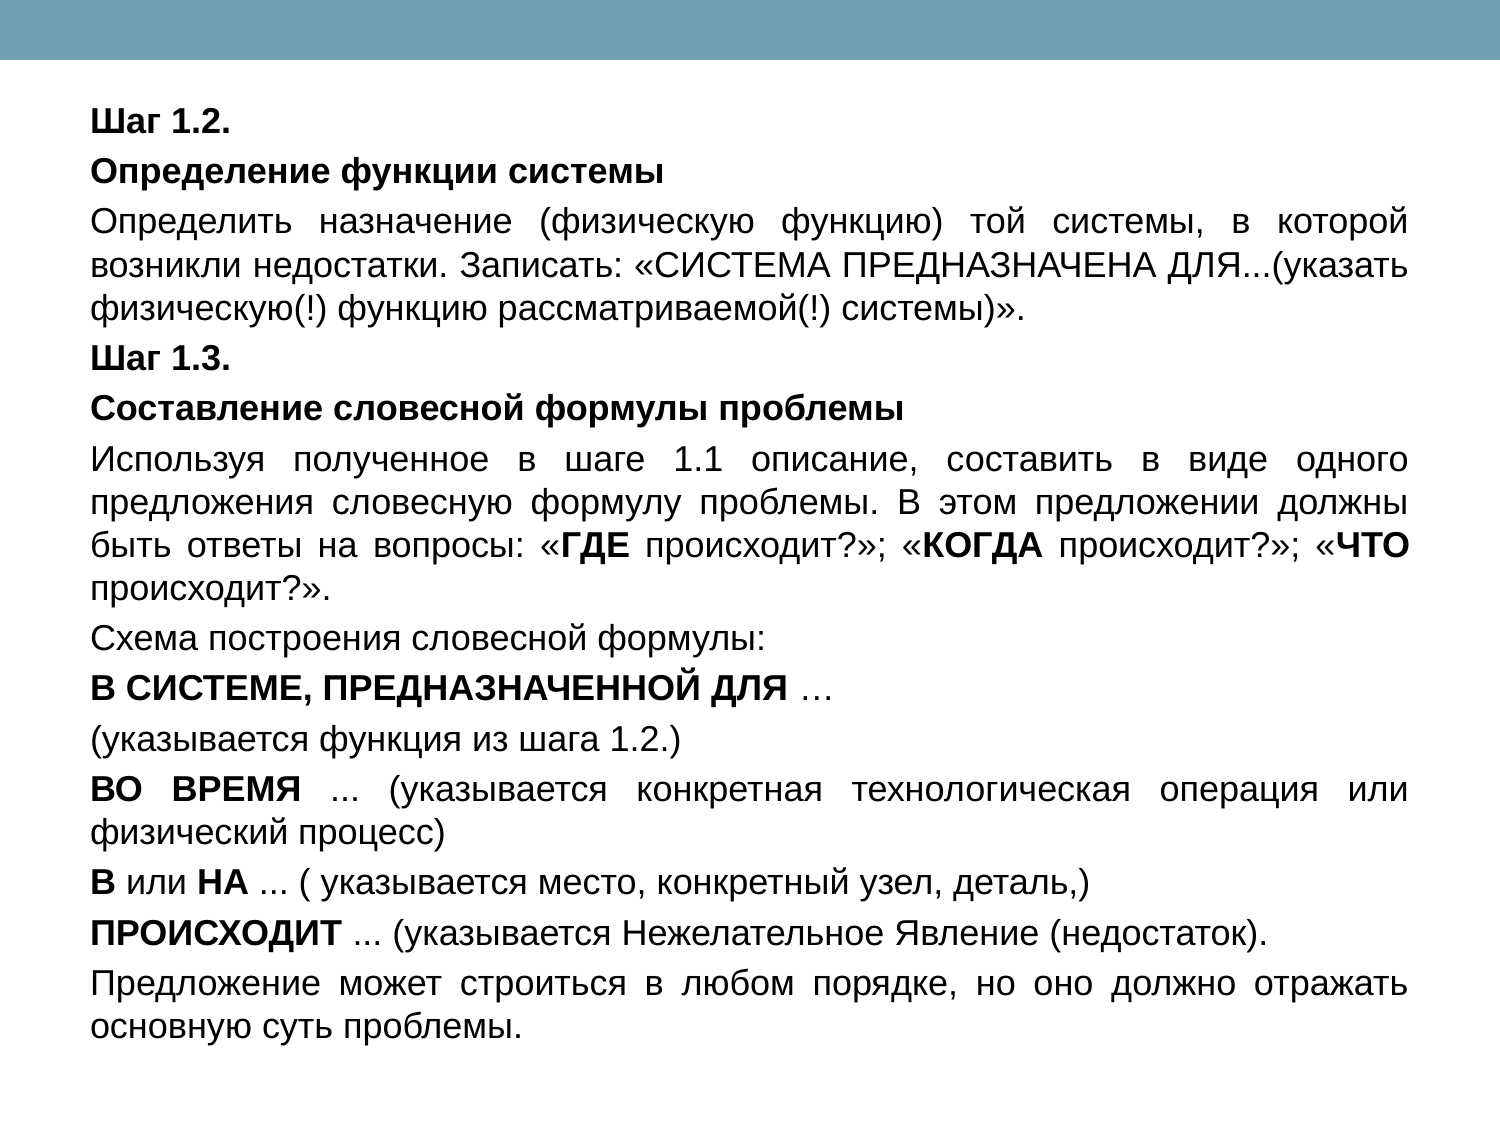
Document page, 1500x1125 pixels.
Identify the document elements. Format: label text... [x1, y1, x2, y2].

list Шаг 1.2. Определение функции системы Определить назначение (физическую функцию) той системы, в которой возникли недостатки. Записать: «СИСТЕМА ПРЕДНАЗНАЧЕНА ДЛЯ...(указать физическую(!) функцию рассматриваемой(!) системы)». Шаг 1.3. Составление словесной формулы проблемы Используя полученное в шаге 1.1 описание, составить в виде одного предложения словесную формулу проблемы. В этом предложении должны быть ответы на вопросы: «ГДЕ происходит?»; «КОГДА происходит?»; «ЧТО происходит?». Схема построения словесной формулы: В СИСТЕМЕ, ПРЕДНАЗНАЧЕННОЙ ДЛЯ … (указывается функция из шага 1.2.) ВО ВРЕМЯ ... (указывается конкретная технологическая операция или физический процесс) В или НА ... ( указывается место, конкретный узел, деталь,) ПРОИСХОДИТ ... (указывается Нежелательное Явление (недостаток). Предложение может строиться в любом порядке, но оно должно отражать основную суть проблемы. [75, 90, 1425, 1063]
